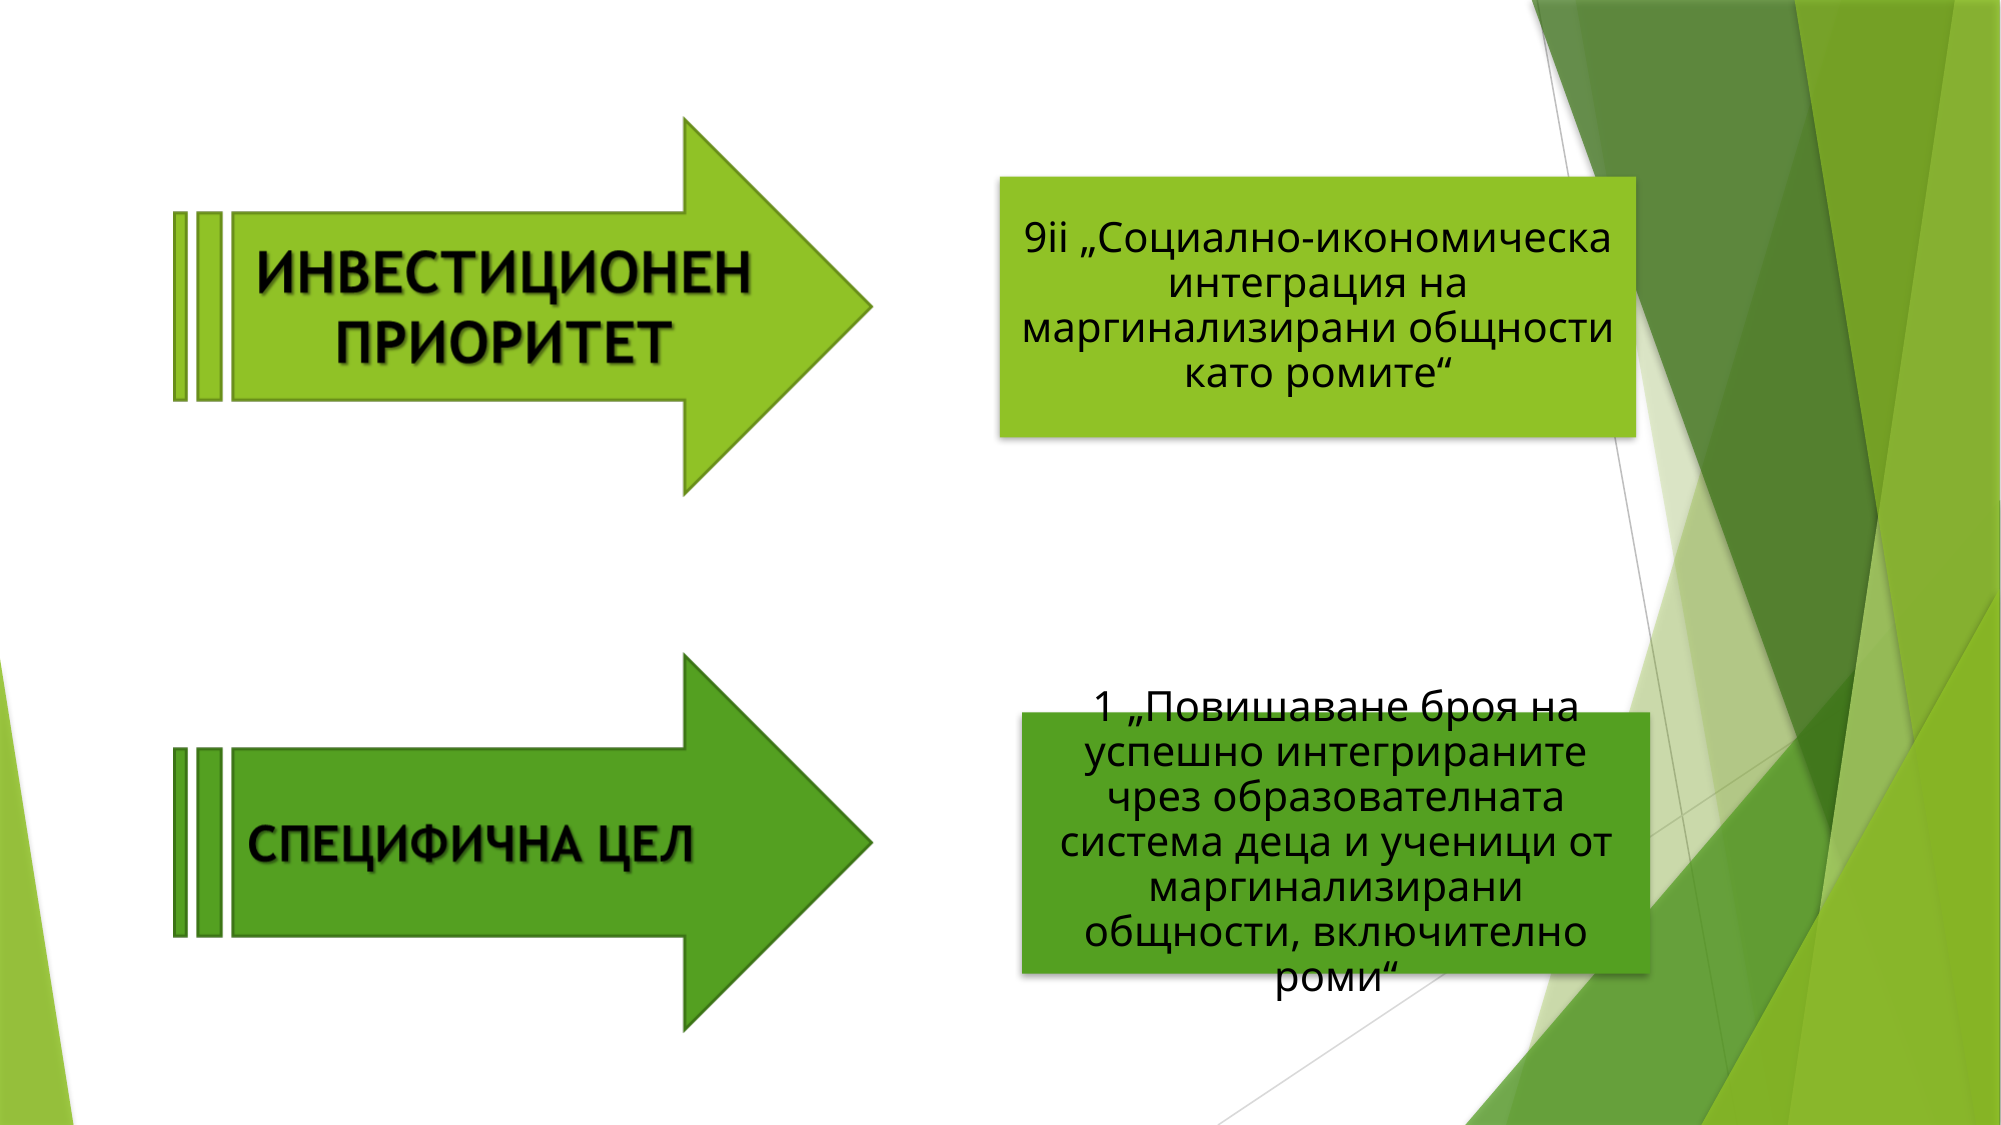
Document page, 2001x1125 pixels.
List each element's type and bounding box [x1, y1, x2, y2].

picture [172, 115, 875, 499]
text_box [1021, 711, 1651, 975]
picture [172, 651, 875, 1035]
text_box [999, 175, 1637, 438]
